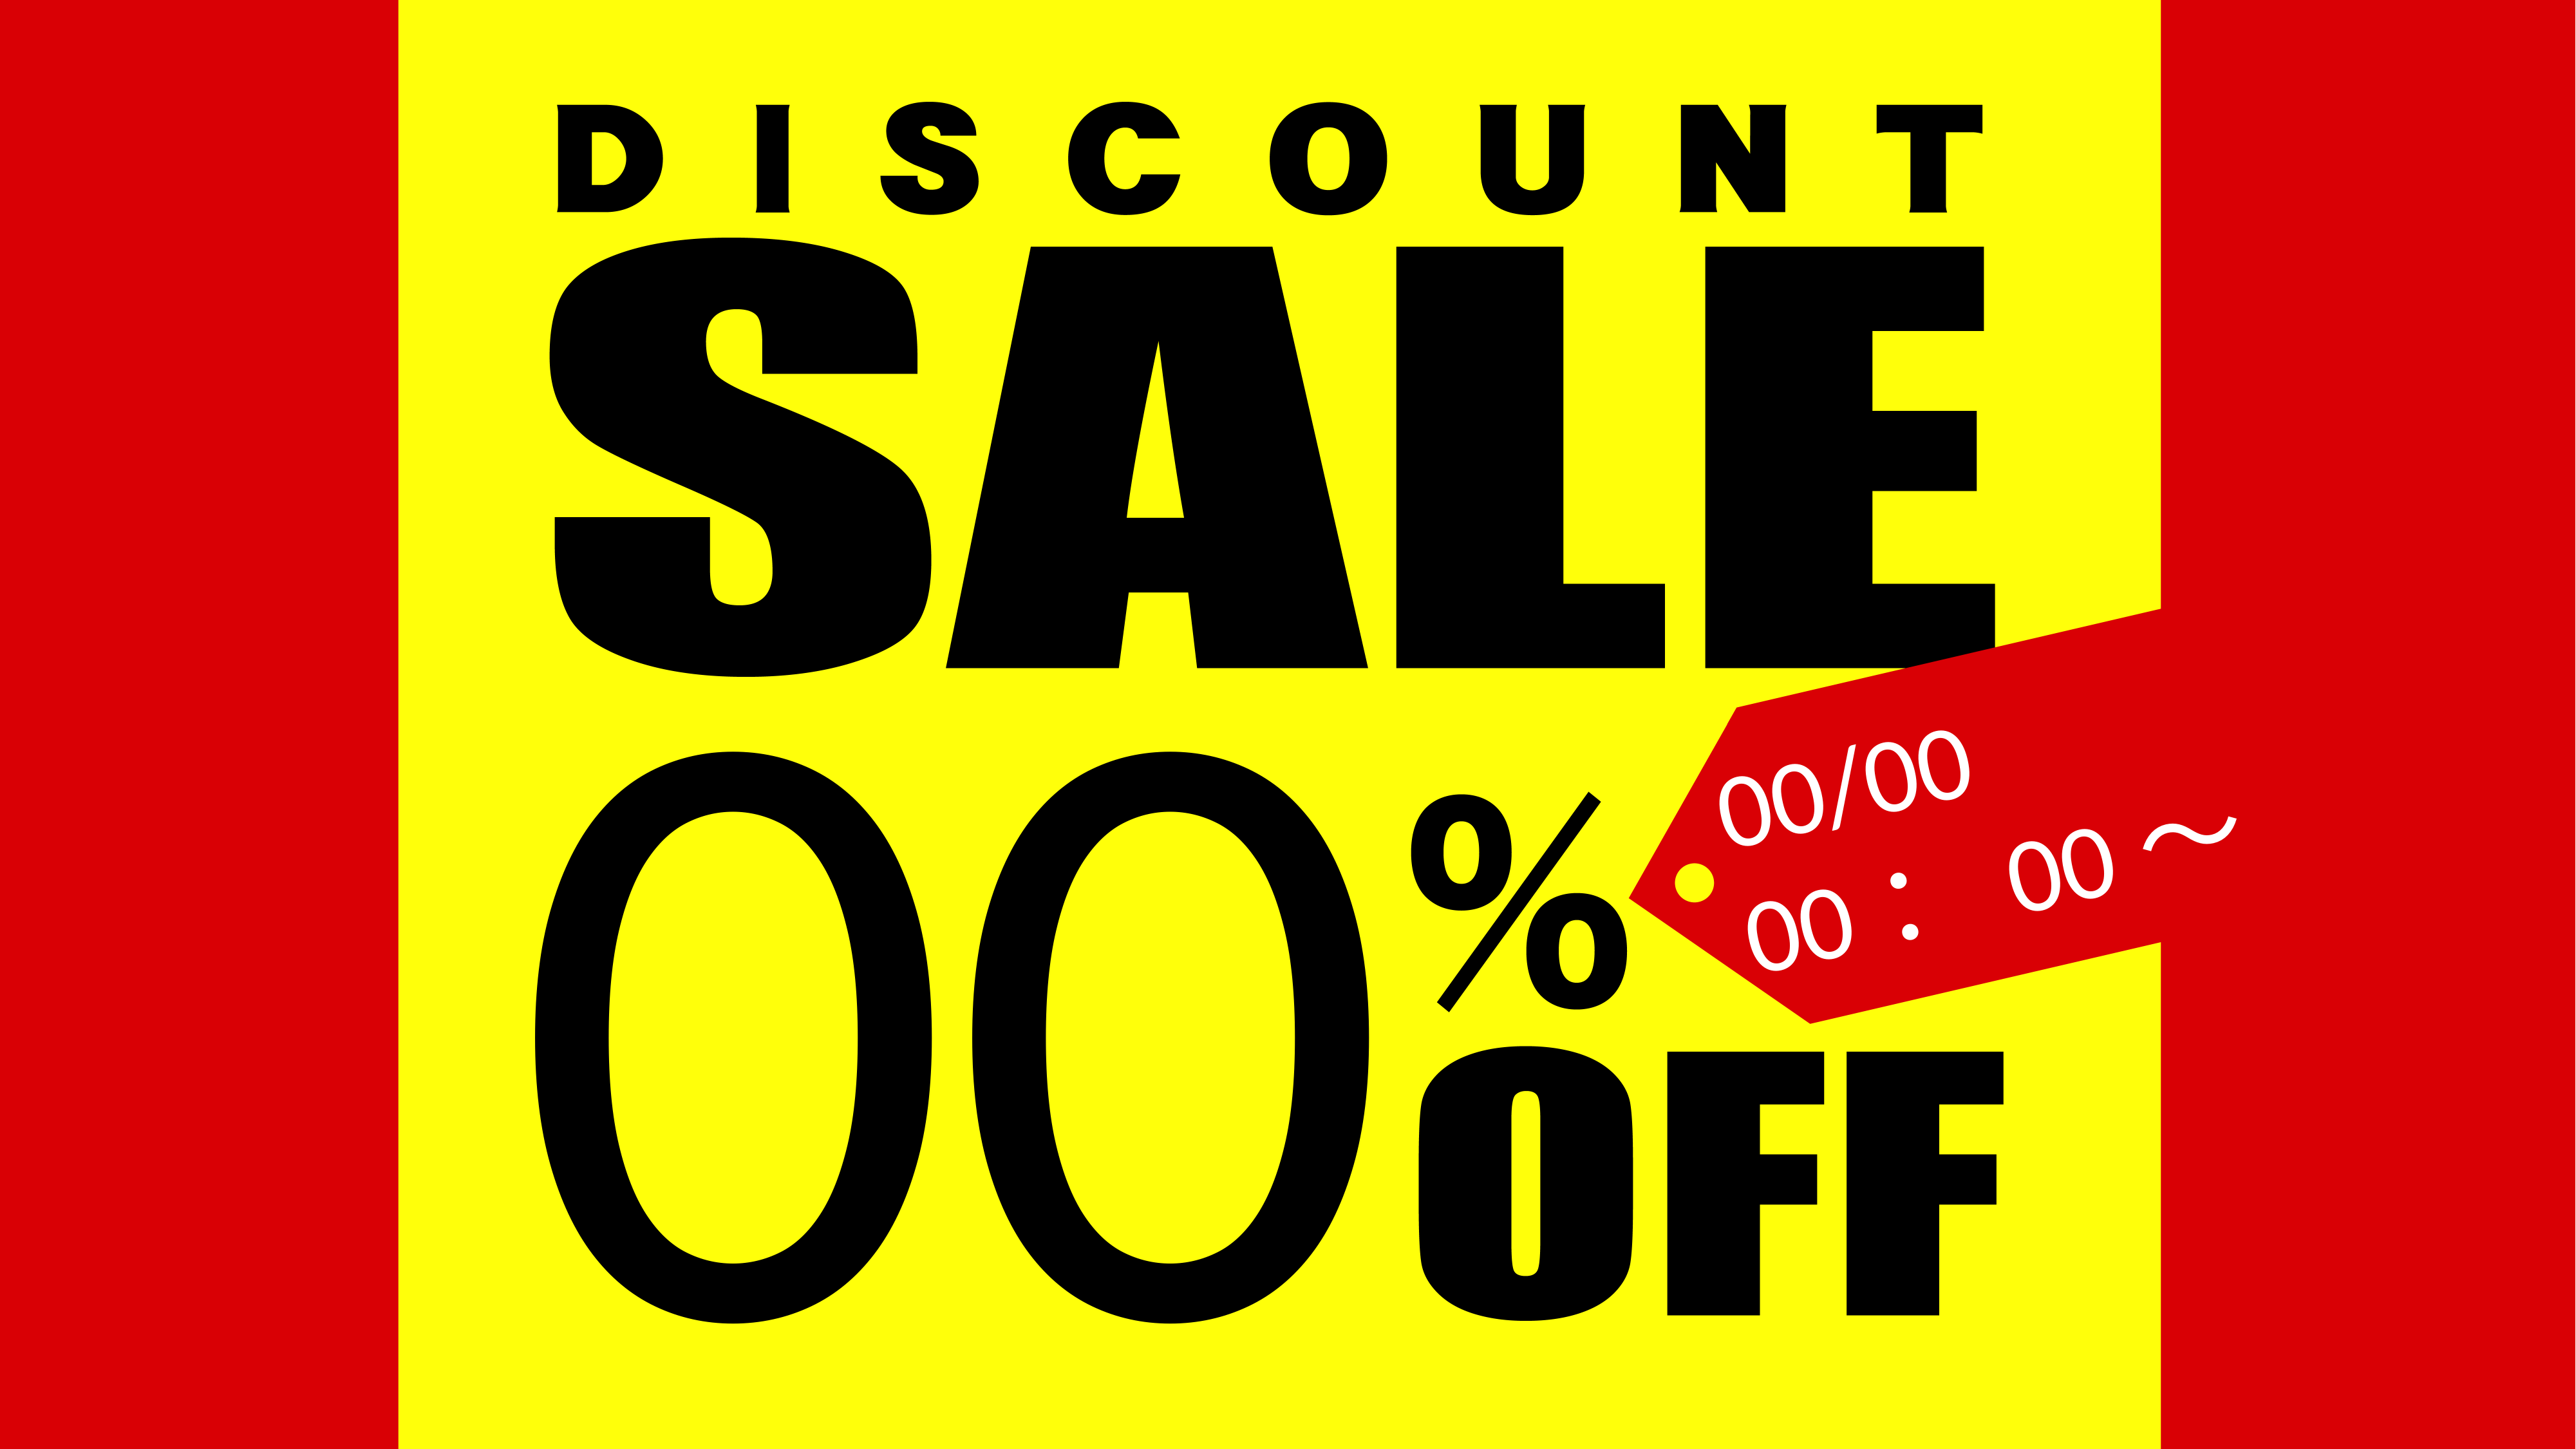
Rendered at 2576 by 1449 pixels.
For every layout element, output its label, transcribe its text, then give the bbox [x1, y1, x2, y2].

text_box 00 [503, 440, 1402, 1449]
text_box 00/00 00：00〜 [1691, 625, 2267, 1004]
picture [0, 0, 2575, 1449]
